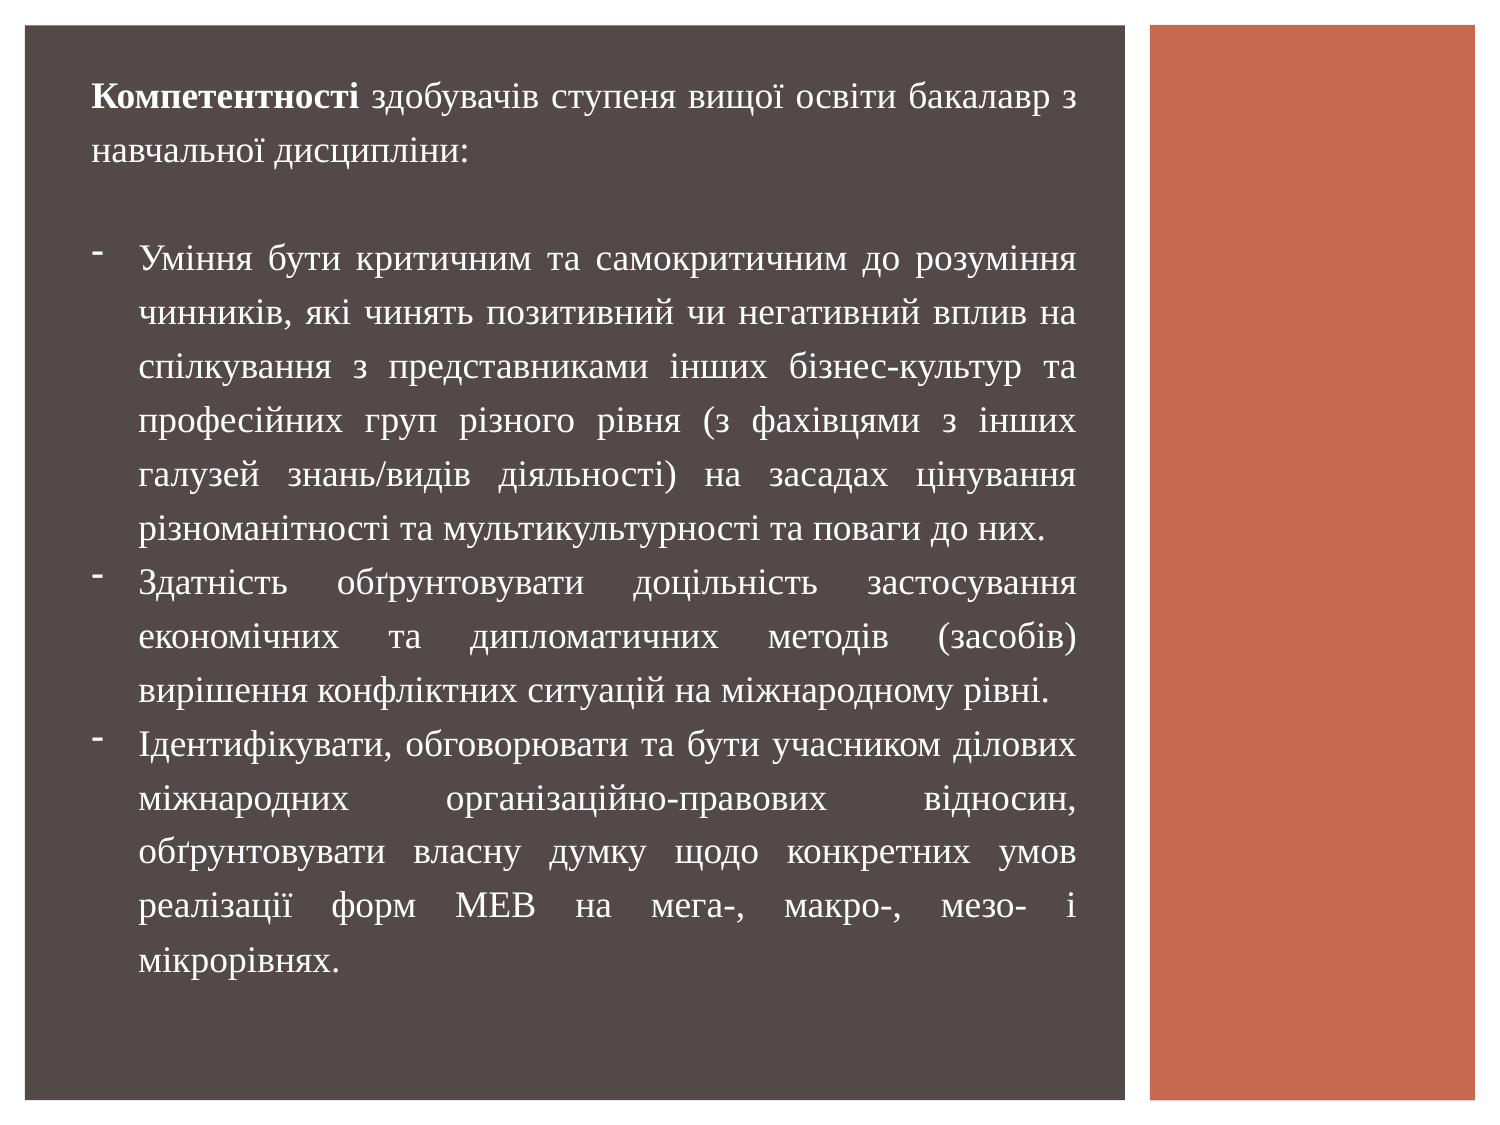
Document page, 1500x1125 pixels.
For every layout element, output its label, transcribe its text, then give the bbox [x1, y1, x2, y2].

text_box Компетентності здобувачів ступеня вищої освіти бакалавр з навчальної дисципліни: Уміння бути критичним та самокритичним до розуміння чинників, які чинять позитивний чи негативний вплив на спілкування з представниками інших бізнес-культур та професійних груп різного рівня (з фахівцями з інших галузей знань/видів діяльності) на засадах цінування різноманітності та мультикультурності та поваги до них. Здатність обґрунтовувати доцільність застосування економічних та дипломатичних методів (засобів) вирішення конфліктних ситуацій на міжнародному рівні. Ідентифікувати, обговорювати та бути учасником ділових міжнародних організаційно-правових відносин, обґрунтовувати власну думку щодо конкретних умов реалізації форм МЕВ на мега-, макро-, мезо- і мікрорівнях. [76, 54, 1093, 1095]
